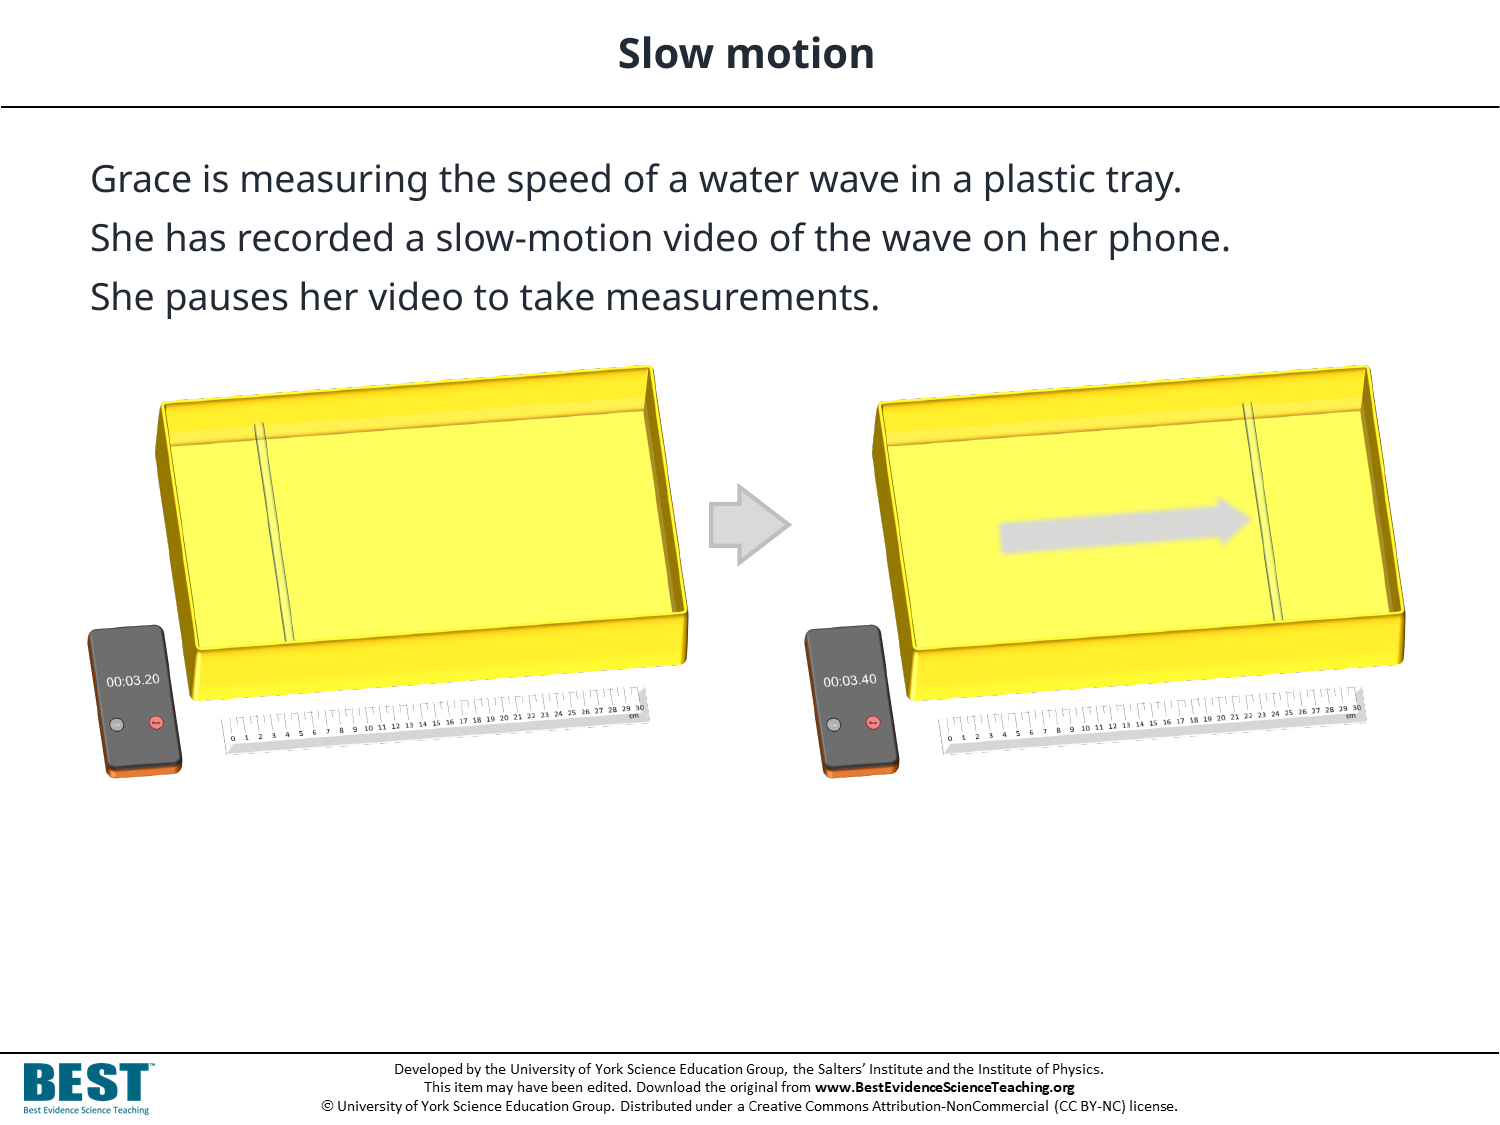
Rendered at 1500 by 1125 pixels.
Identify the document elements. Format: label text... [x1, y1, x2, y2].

text_box Slow motion [23, 4, 1471, 99]
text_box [85, 360, 1409, 782]
picture [0, 106, 1500, 1125]
